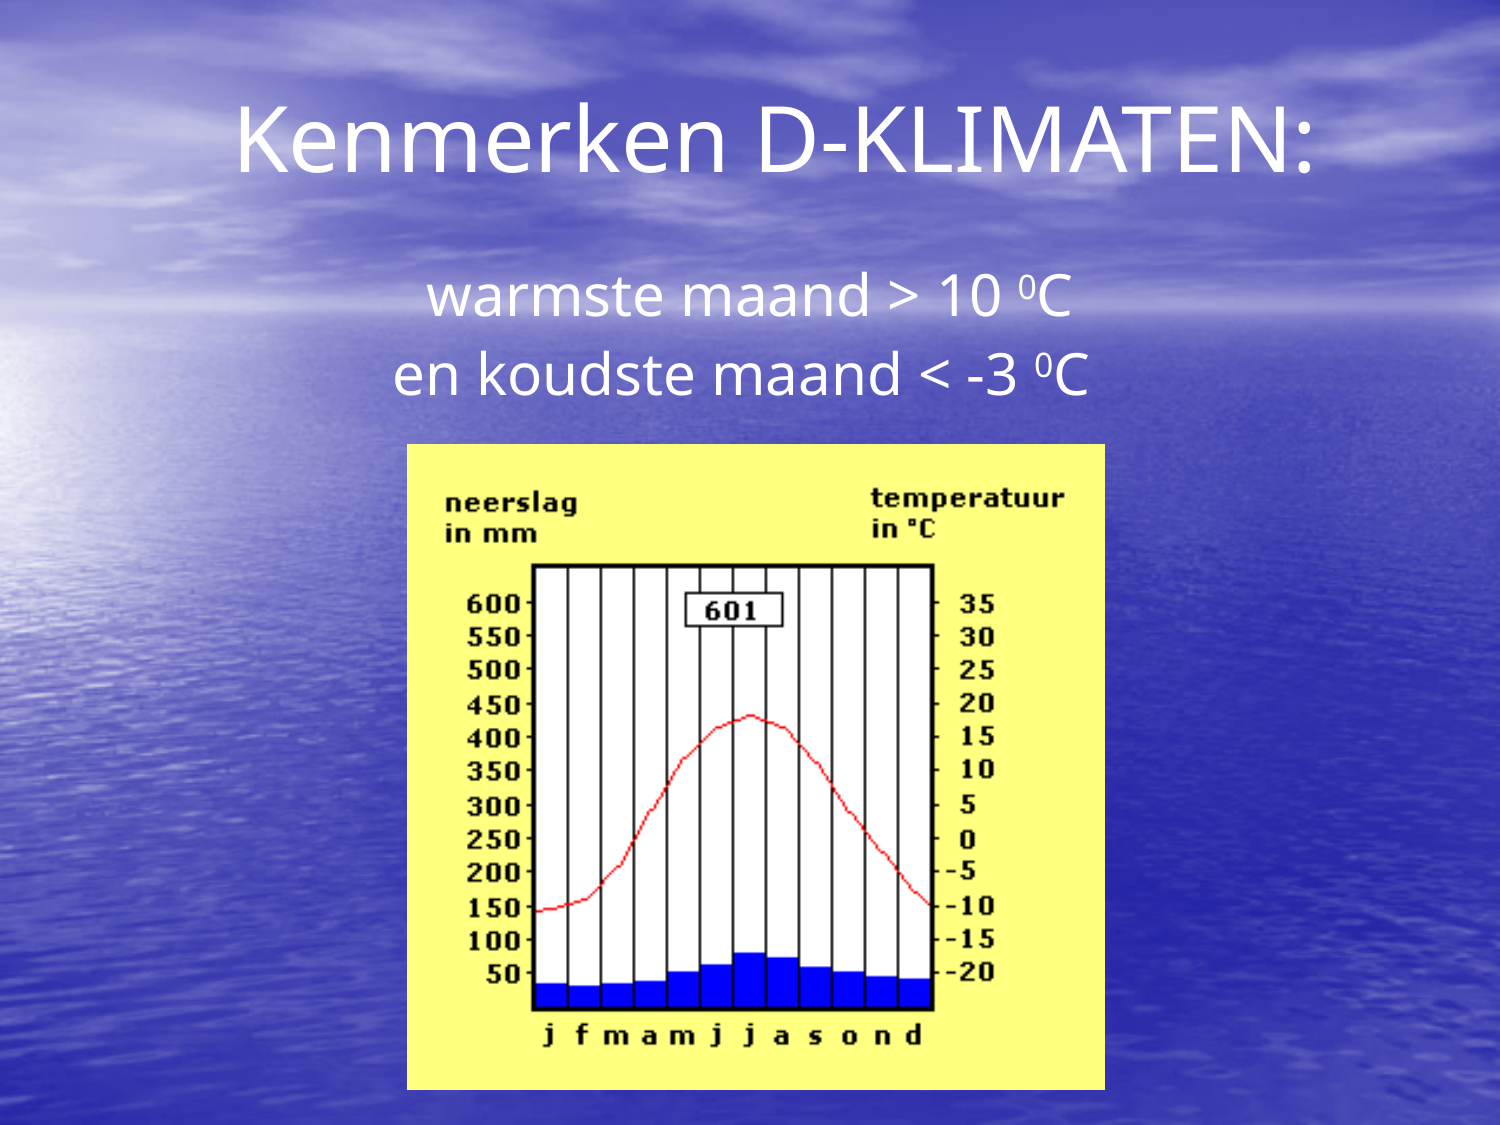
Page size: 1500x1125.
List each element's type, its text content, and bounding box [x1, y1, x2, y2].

text_box warmste maand > 10 0C en koudste maand < -3 0C [29, 220, 1471, 448]
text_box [407, 444, 1105, 1090]
text_box Kenmerken D-KLIMATEN: [112, 125, 1463, 256]
